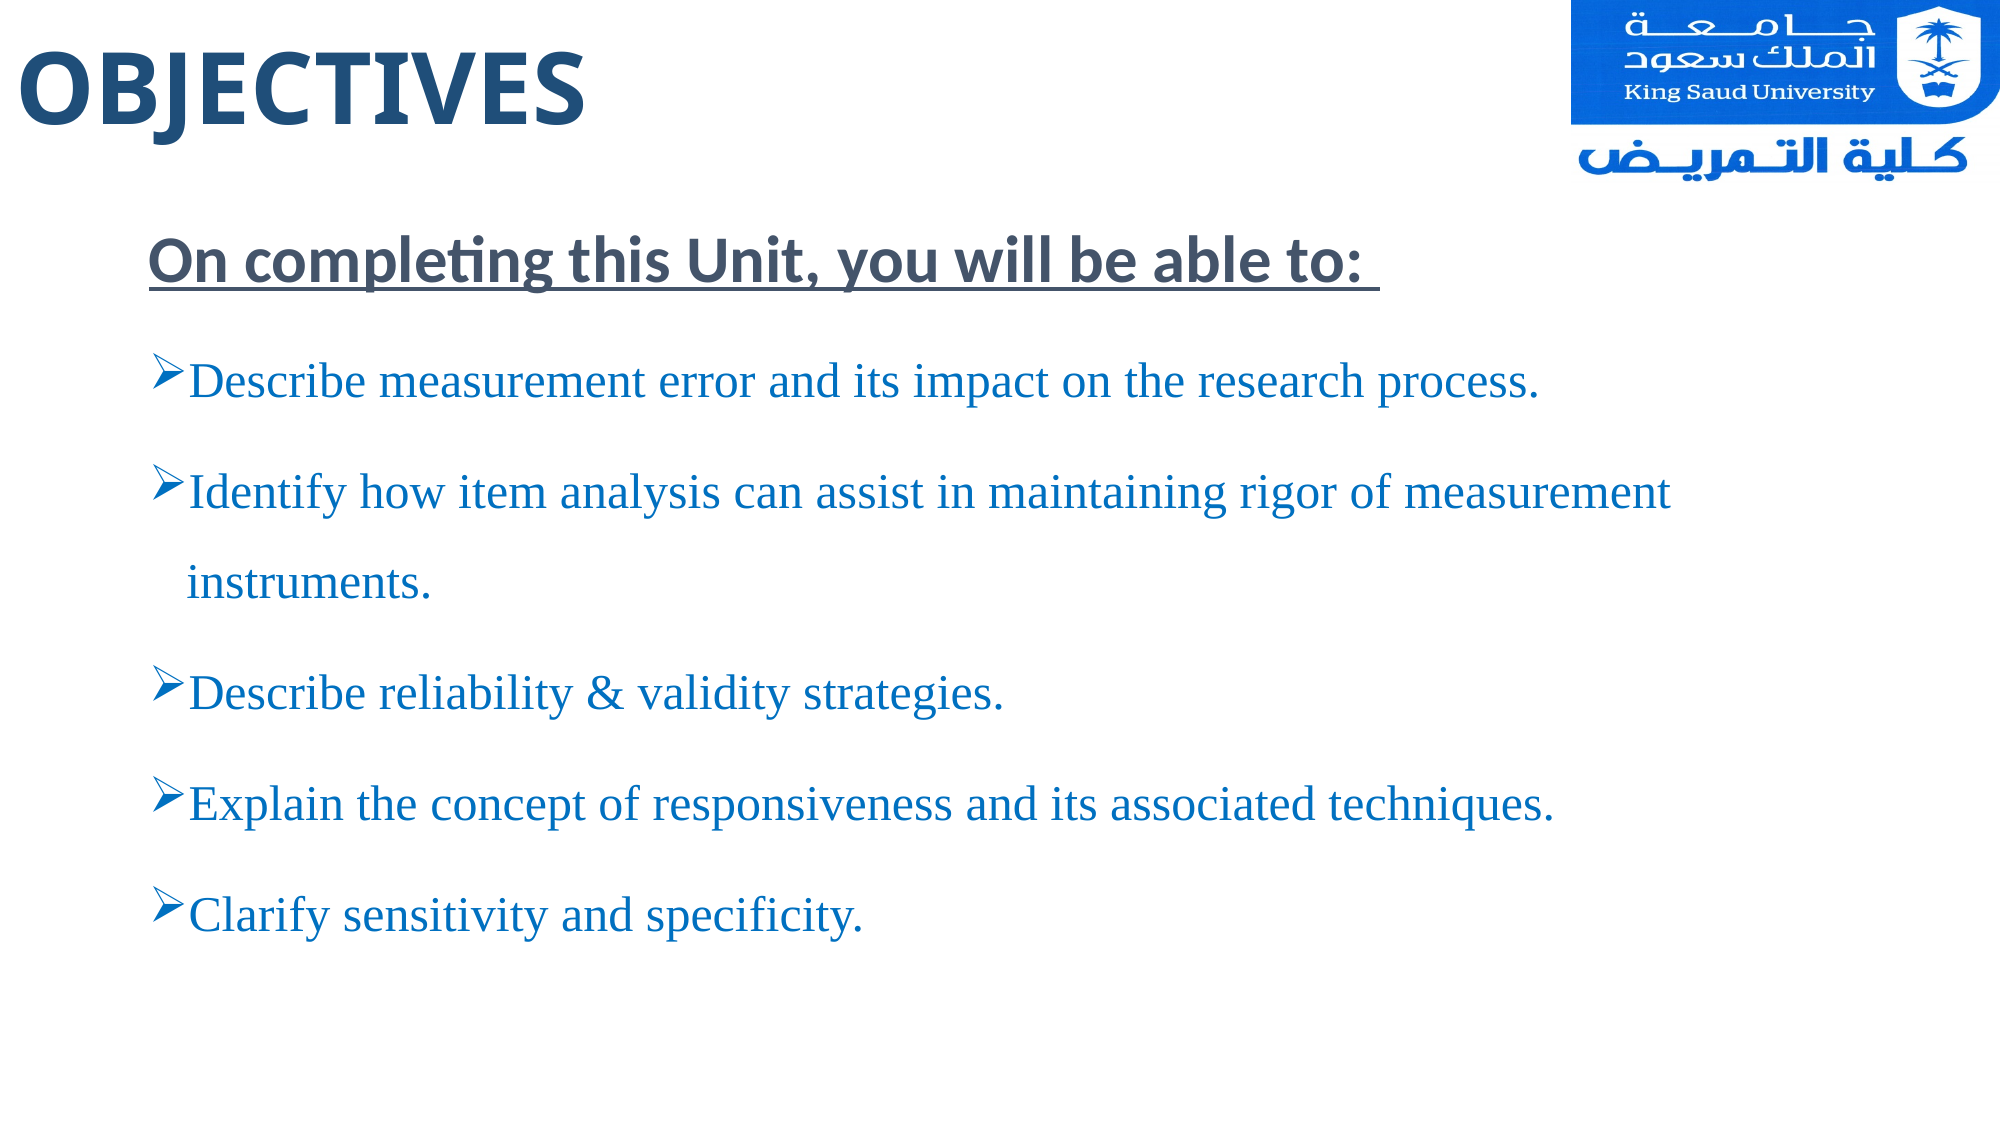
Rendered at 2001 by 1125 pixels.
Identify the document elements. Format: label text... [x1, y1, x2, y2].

list On completing this Unit, you will be able to: Describe measurement error and its impact on the research process. Identify how item analysis can assist in maintaining rigor of measurement instruments. Describe reliability & validity strategies. Explain the concept of responsiveness and its associated techniques. Clarify sensitivity and specificity. [133, 217, 1859, 1094]
title OBJECTIVES [0, 0, 1725, 201]
picture [1571, 0, 2000, 185]
